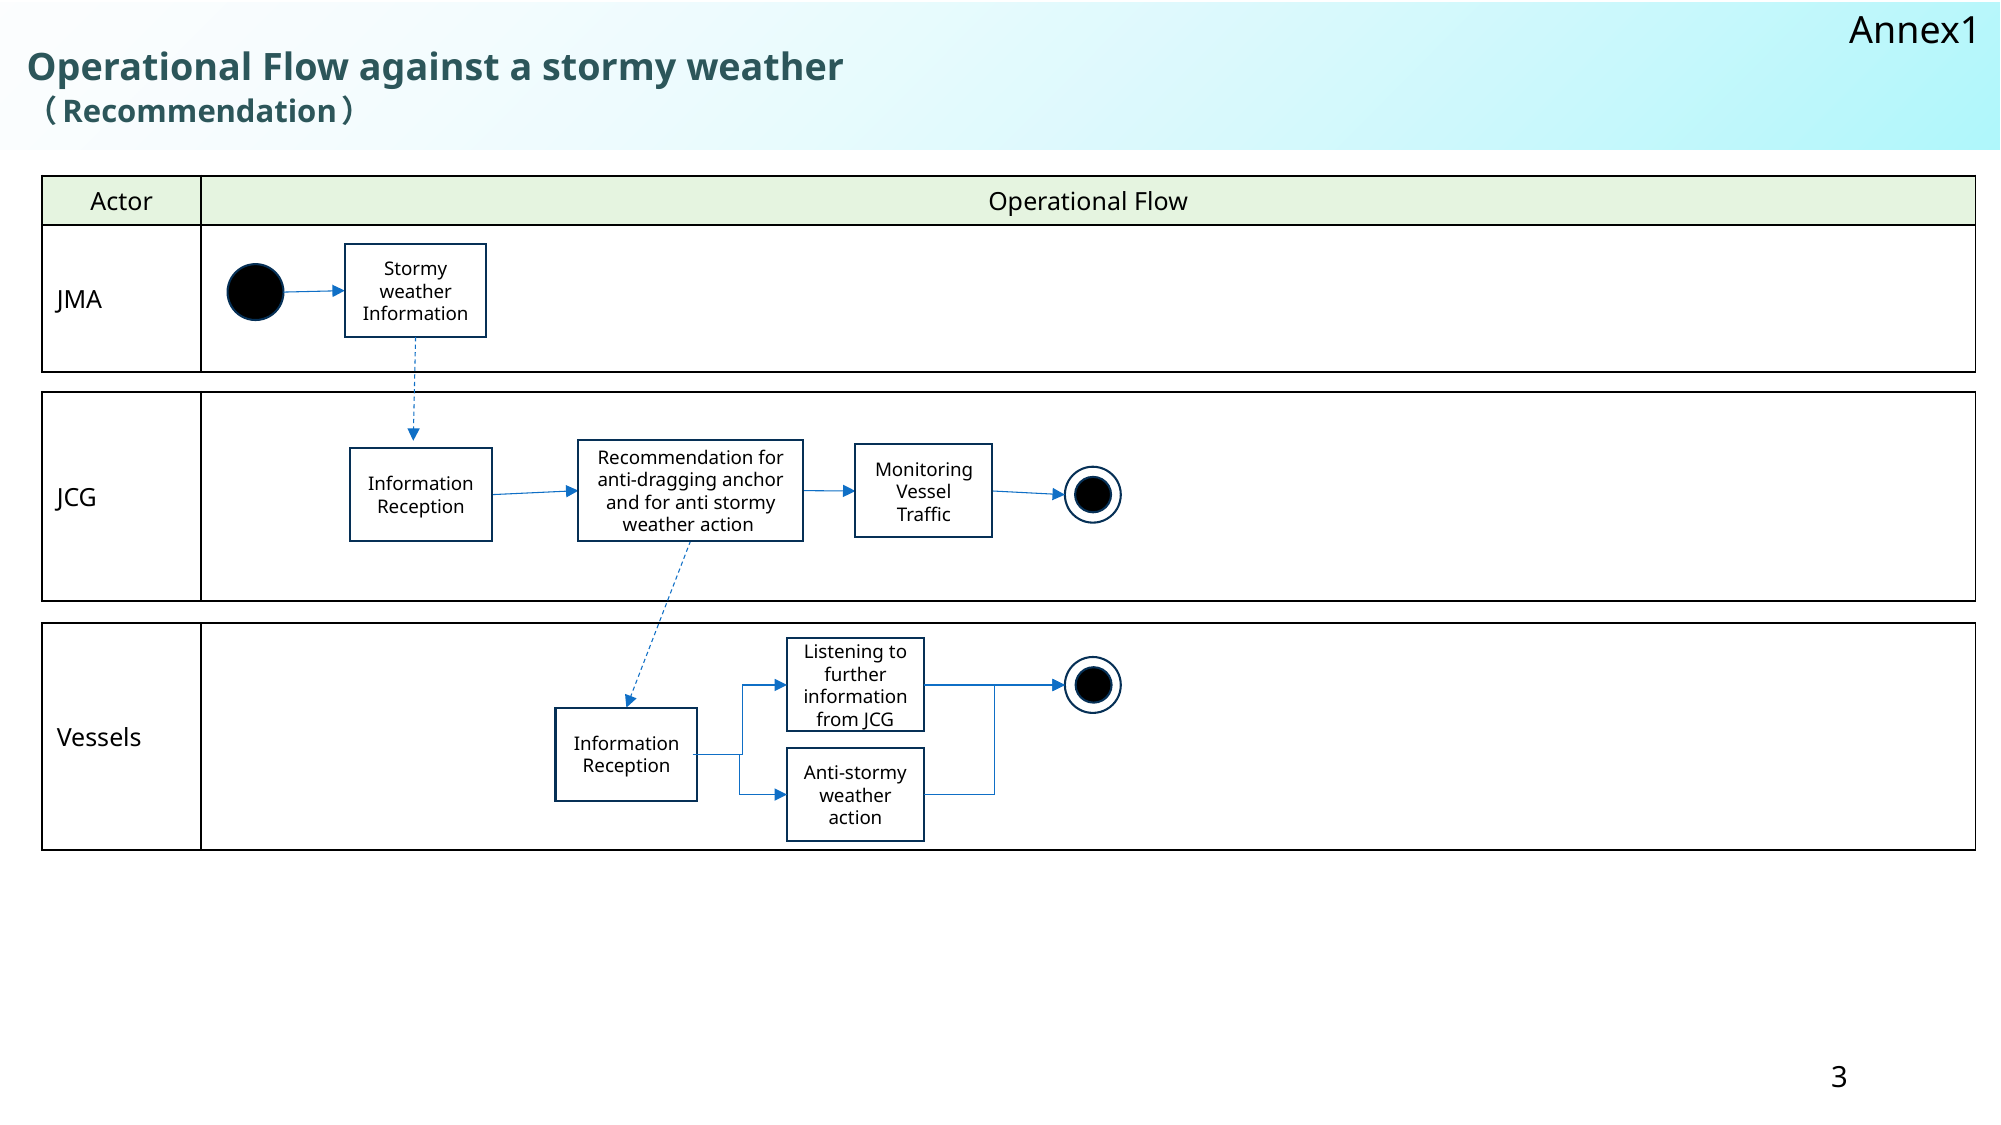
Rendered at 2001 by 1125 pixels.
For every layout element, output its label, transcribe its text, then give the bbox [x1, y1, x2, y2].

table_header [202, 624, 1975, 849]
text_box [923, 686, 1065, 795]
text_box [1074, 666, 1113, 704]
text_box Monitoring Vessel Traffic [854, 443, 993, 538]
table_cell [202, 226, 1975, 371]
text_box Listening to further information from JCG [786, 637, 925, 732]
text_box Stormy weather Information [344, 243, 487, 338]
text_box [226, 263, 285, 322]
text_box Anti-stormy weather action [786, 747, 925, 842]
table_header Actor [43, 177, 200, 224]
text_box [1063, 465, 1122, 524]
table_header JCG [43, 393, 200, 600]
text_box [491, 490, 579, 495]
text_box [1074, 475, 1113, 514]
title Operational Flow against a stormy weather （Recommendation） [11, 35, 2000, 139]
text_box Information Reception [349, 447, 493, 542]
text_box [692, 754, 787, 795]
text_box [1063, 655, 1122, 714]
table_header Operational Flow [202, 177, 1975, 224]
table_header [202, 393, 1975, 600]
table_header Vessels [43, 624, 200, 849]
text_box Information Reception [554, 707, 698, 802]
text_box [697, 685, 787, 754]
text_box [992, 490, 1065, 495]
text_box Recommendation for anti-dragging anchor and for anti stormy weather action [577, 439, 804, 542]
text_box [626, 540, 691, 708]
table_cell JMA [43, 226, 200, 371]
